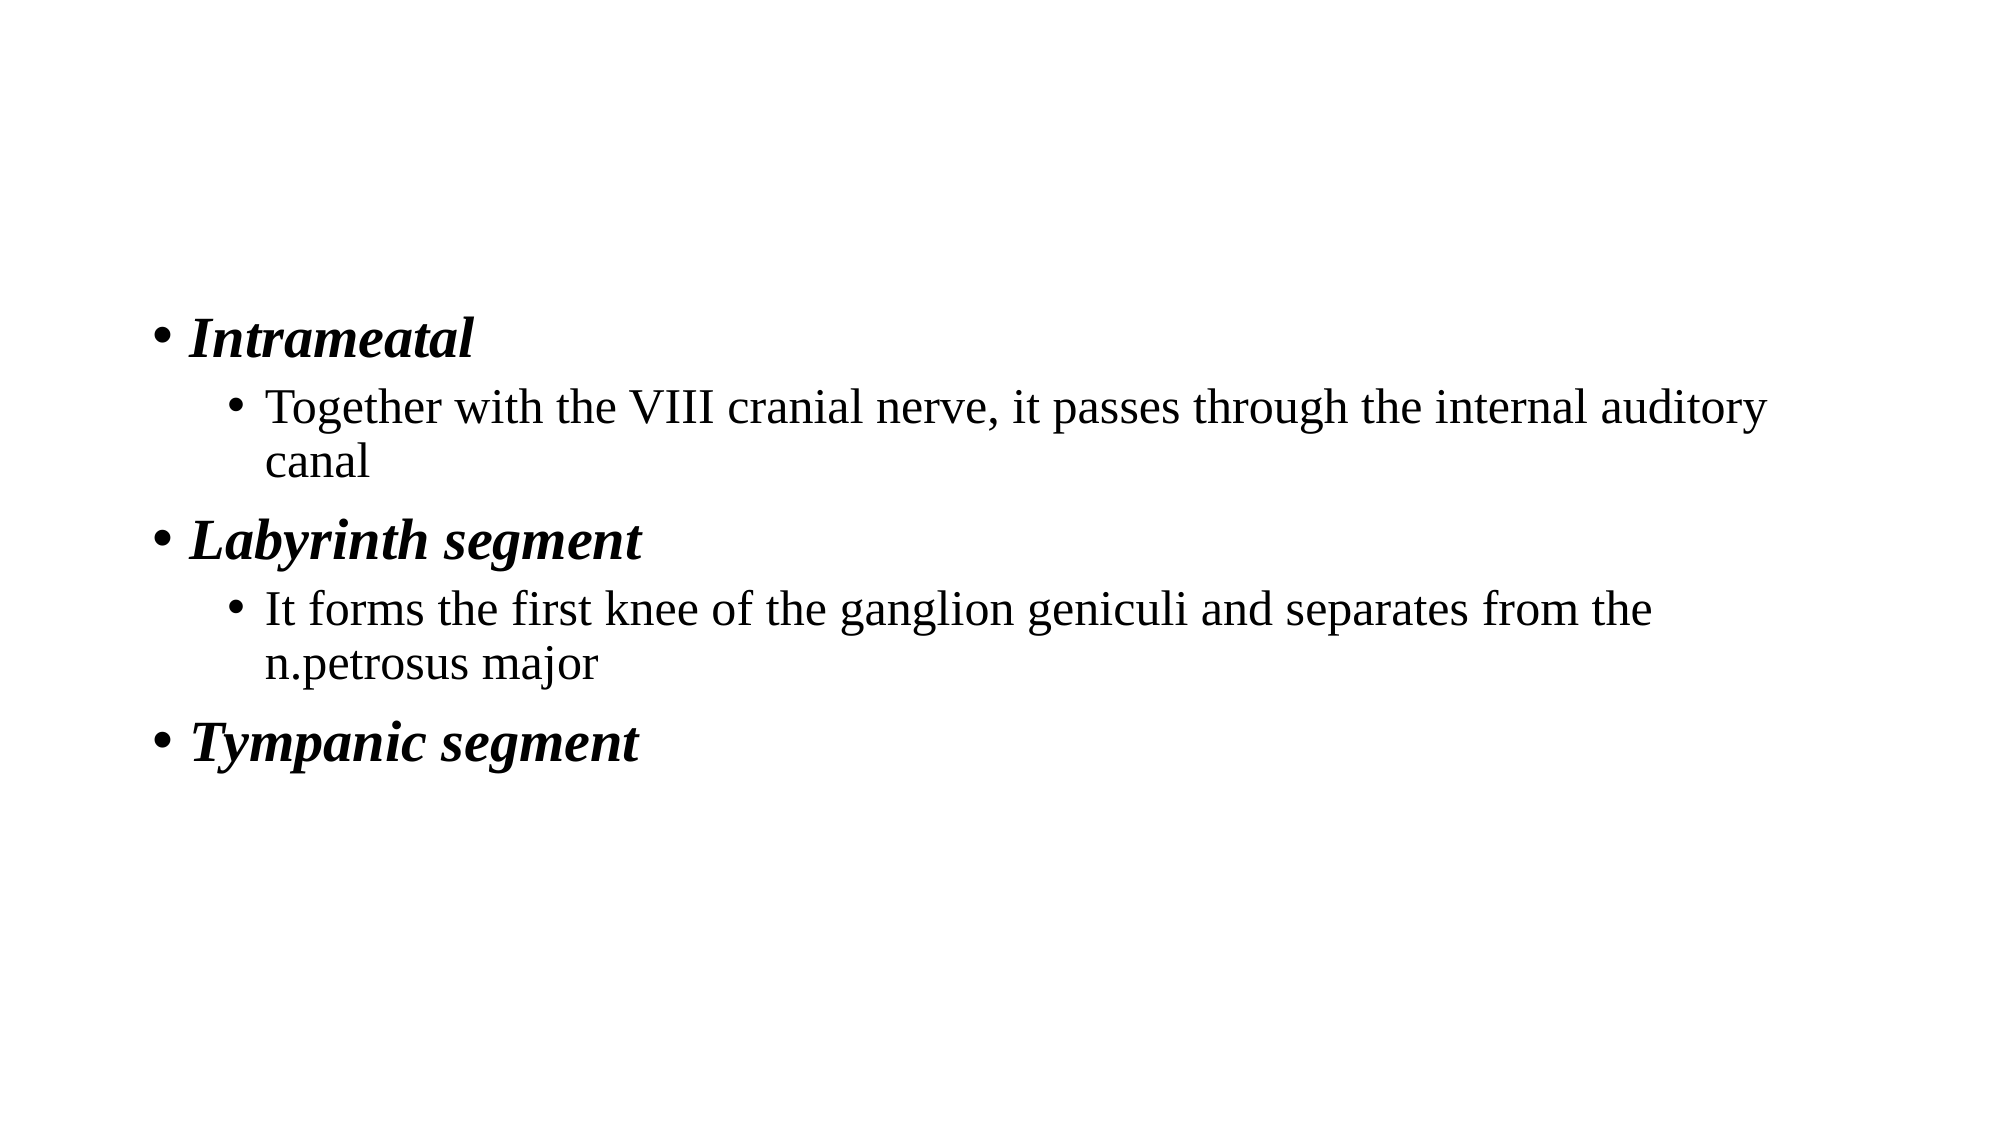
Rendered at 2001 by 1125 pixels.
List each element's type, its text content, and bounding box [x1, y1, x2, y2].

list Intrameatal Together with the VIII cranial nerve, it passes through the internal auditory canal Labyrinth segment It forms the first knee of the ganglion geniculi and separates from the n.petrosus major Tympanic segment [137, 299, 1863, 1014]
